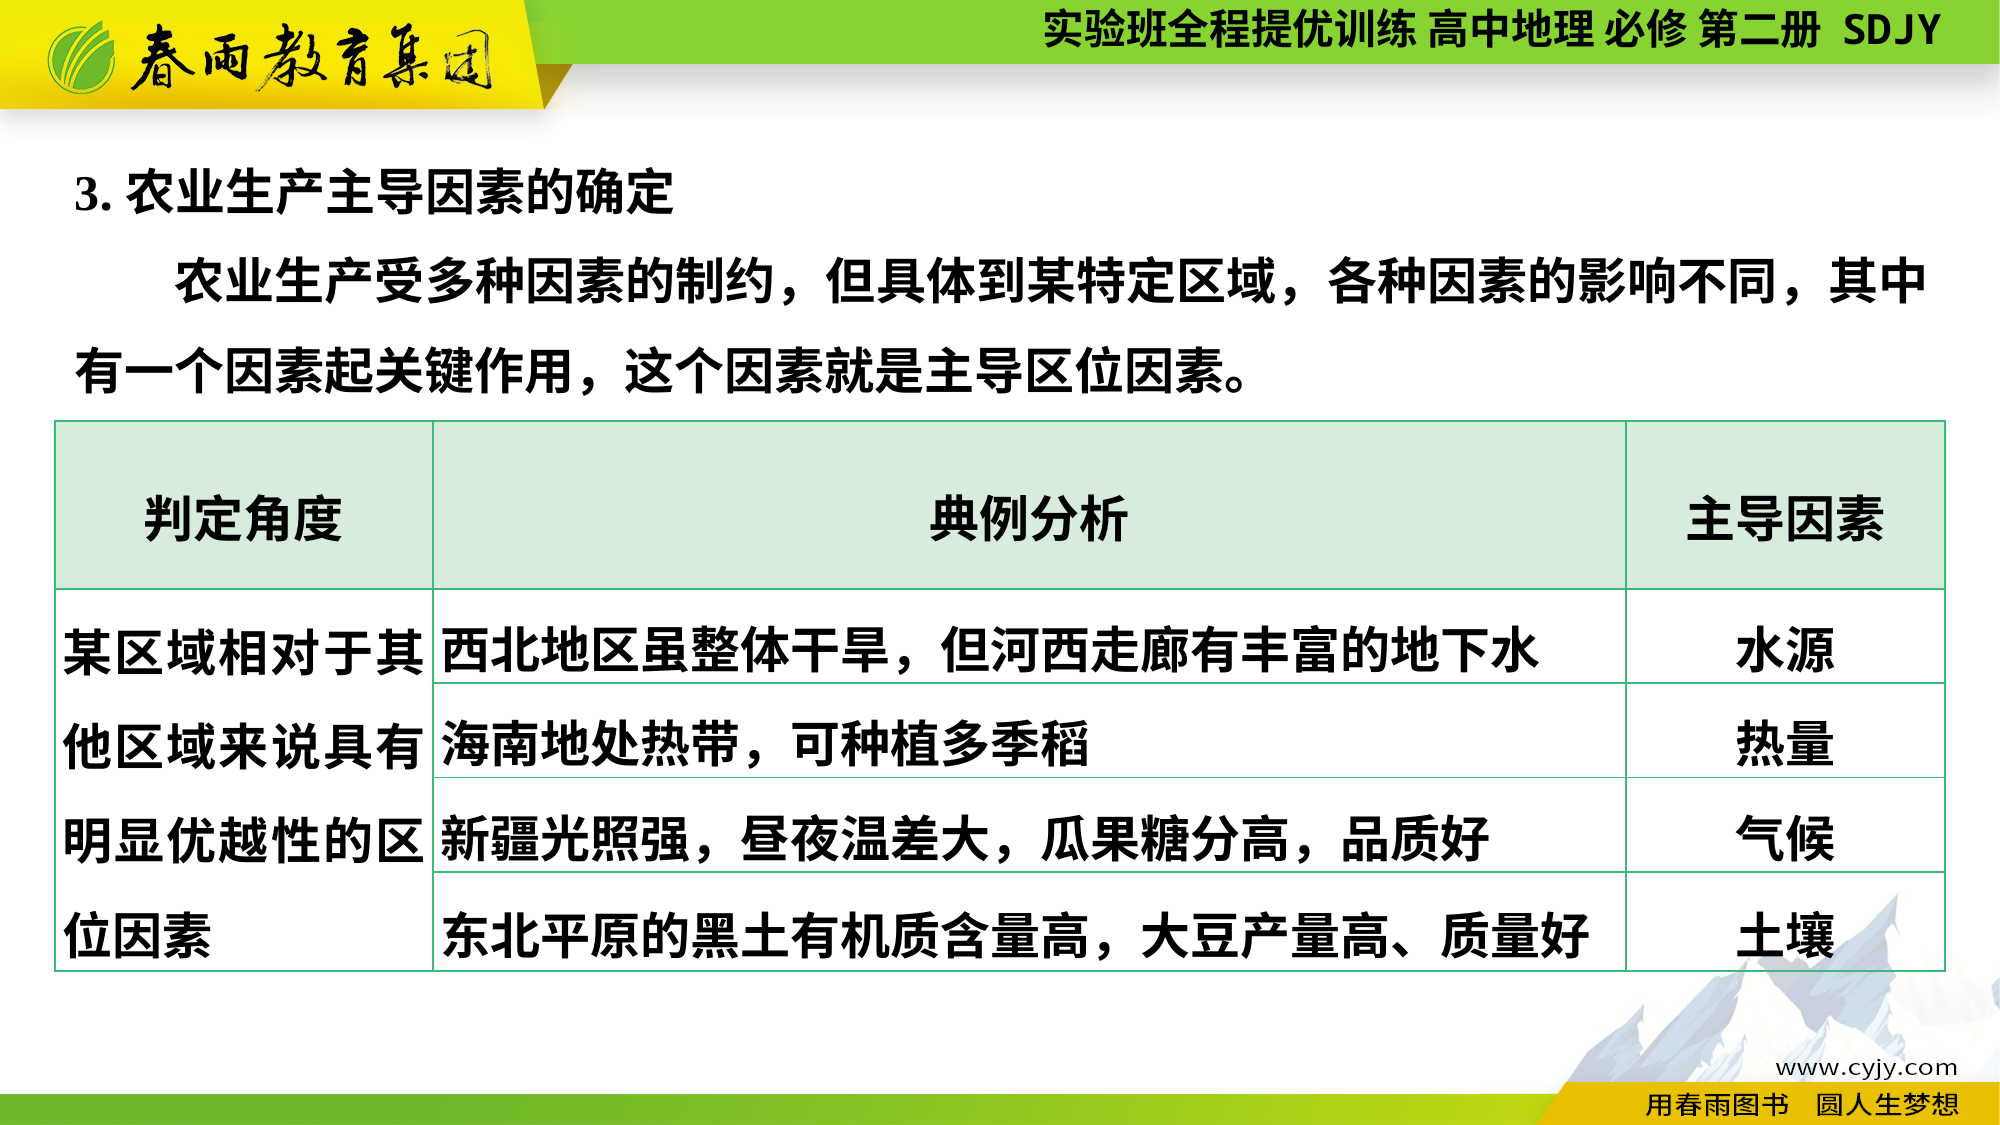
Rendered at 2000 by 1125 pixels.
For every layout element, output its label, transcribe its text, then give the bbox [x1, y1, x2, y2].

table_cell 海南地处热带，可种植多季稻 [434, 684, 1625, 777]
table_cell 西北地区虽整体干旱，但河西走廊有丰富的地下水 [434, 590, 1625, 682]
table_cell 气候 [1627, 778, 1944, 871]
table_cell 土壤 [1627, 873, 1944, 970]
table_header 判定角度 [56, 422, 432, 588]
table_cell 新疆光照强，昼夜温差大，瓜果糖分高，品质好 [434, 778, 1625, 871]
table_cell 热量 [1627, 684, 1944, 777]
table_header 典例分析 [434, 422, 1625, 588]
list 3.农业生产主导因素的确定 农业生产受多种因素的制约，但具体到某特定区域，各种因素的影响不同，其中有一个因素起关键作用，这个因素就是主导区位因素。 [59, 122, 1944, 399]
picture [0, 0, 2000, 1125]
table_cell 水源 [1627, 590, 1944, 682]
table_cell 某区域相对于其他区域来说具有明显优越性的区位因素 [56, 590, 432, 970]
table_header 主导因素 [1627, 422, 1944, 588]
table_cell 东北平原的黑土有机质含量高，大豆产量高、质量好 [434, 873, 1625, 970]
